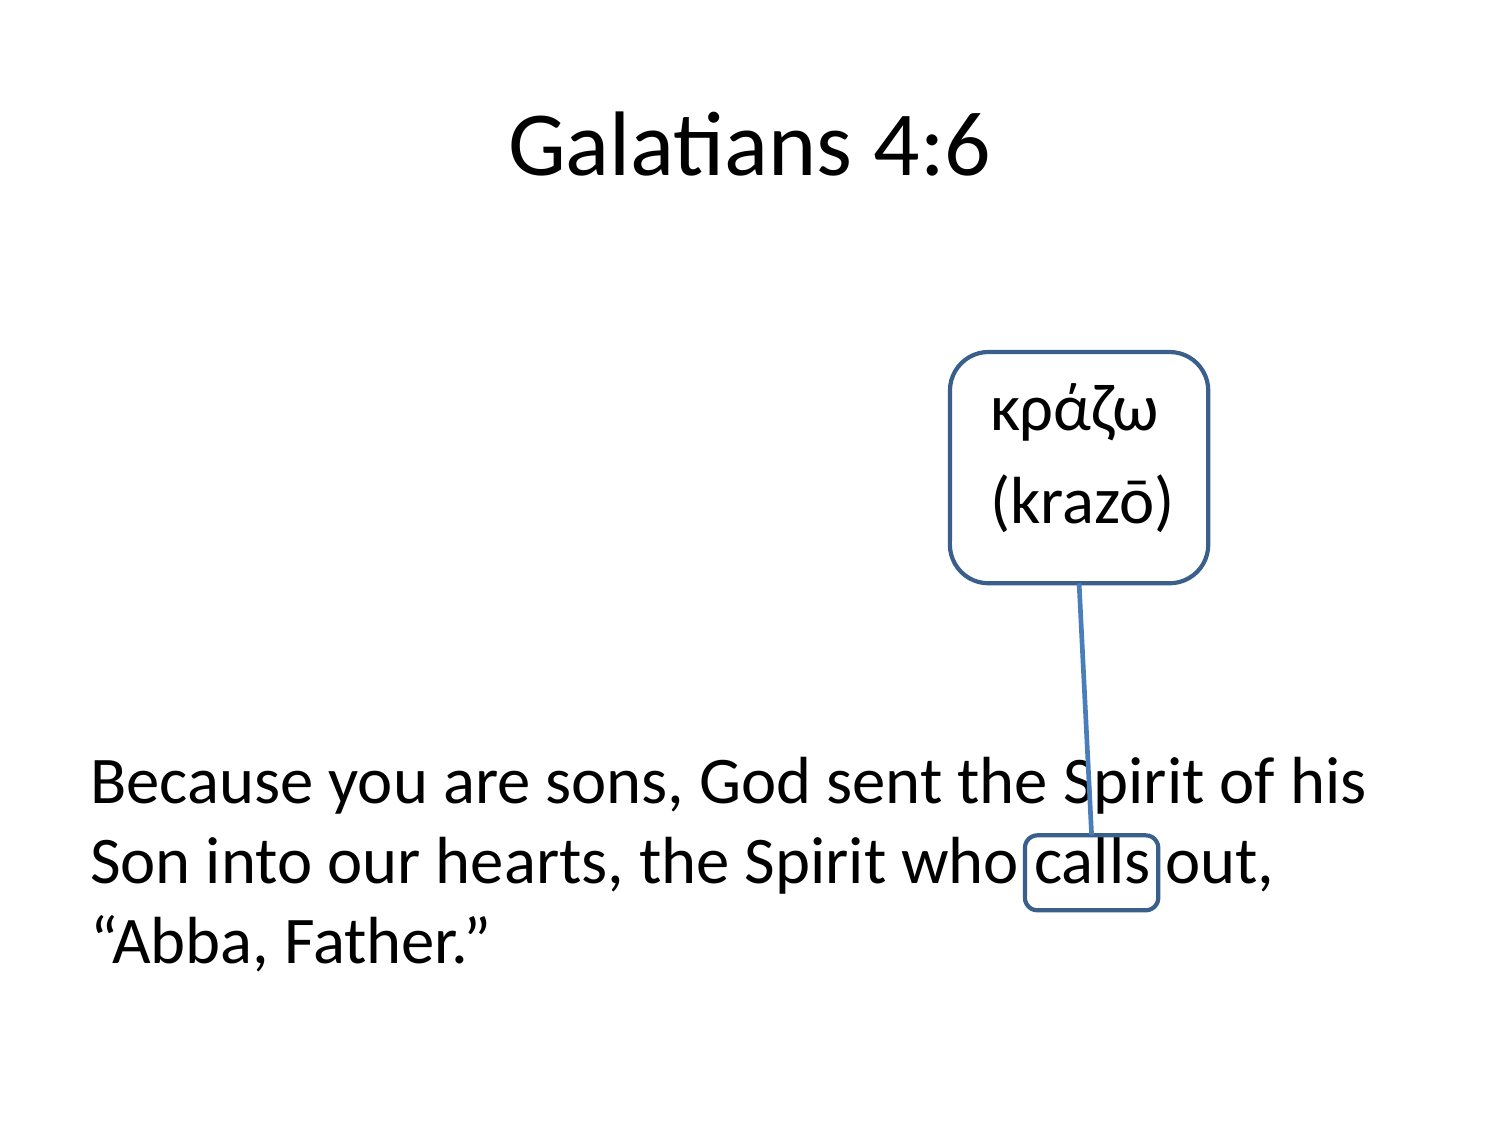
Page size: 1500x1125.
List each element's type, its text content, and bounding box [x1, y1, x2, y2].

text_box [1078, 583, 1092, 836]
text_box [1022, 833, 1161, 913]
title Galatians 4:6 [75, 45, 1425, 233]
list κράζω (krazō) Because you are sons, God sent the Spirit of his Son into our hearts, the Spirit who calls out, “Abba, Father.” [75, 262, 1425, 1005]
text_box [947, 349, 1211, 586]
